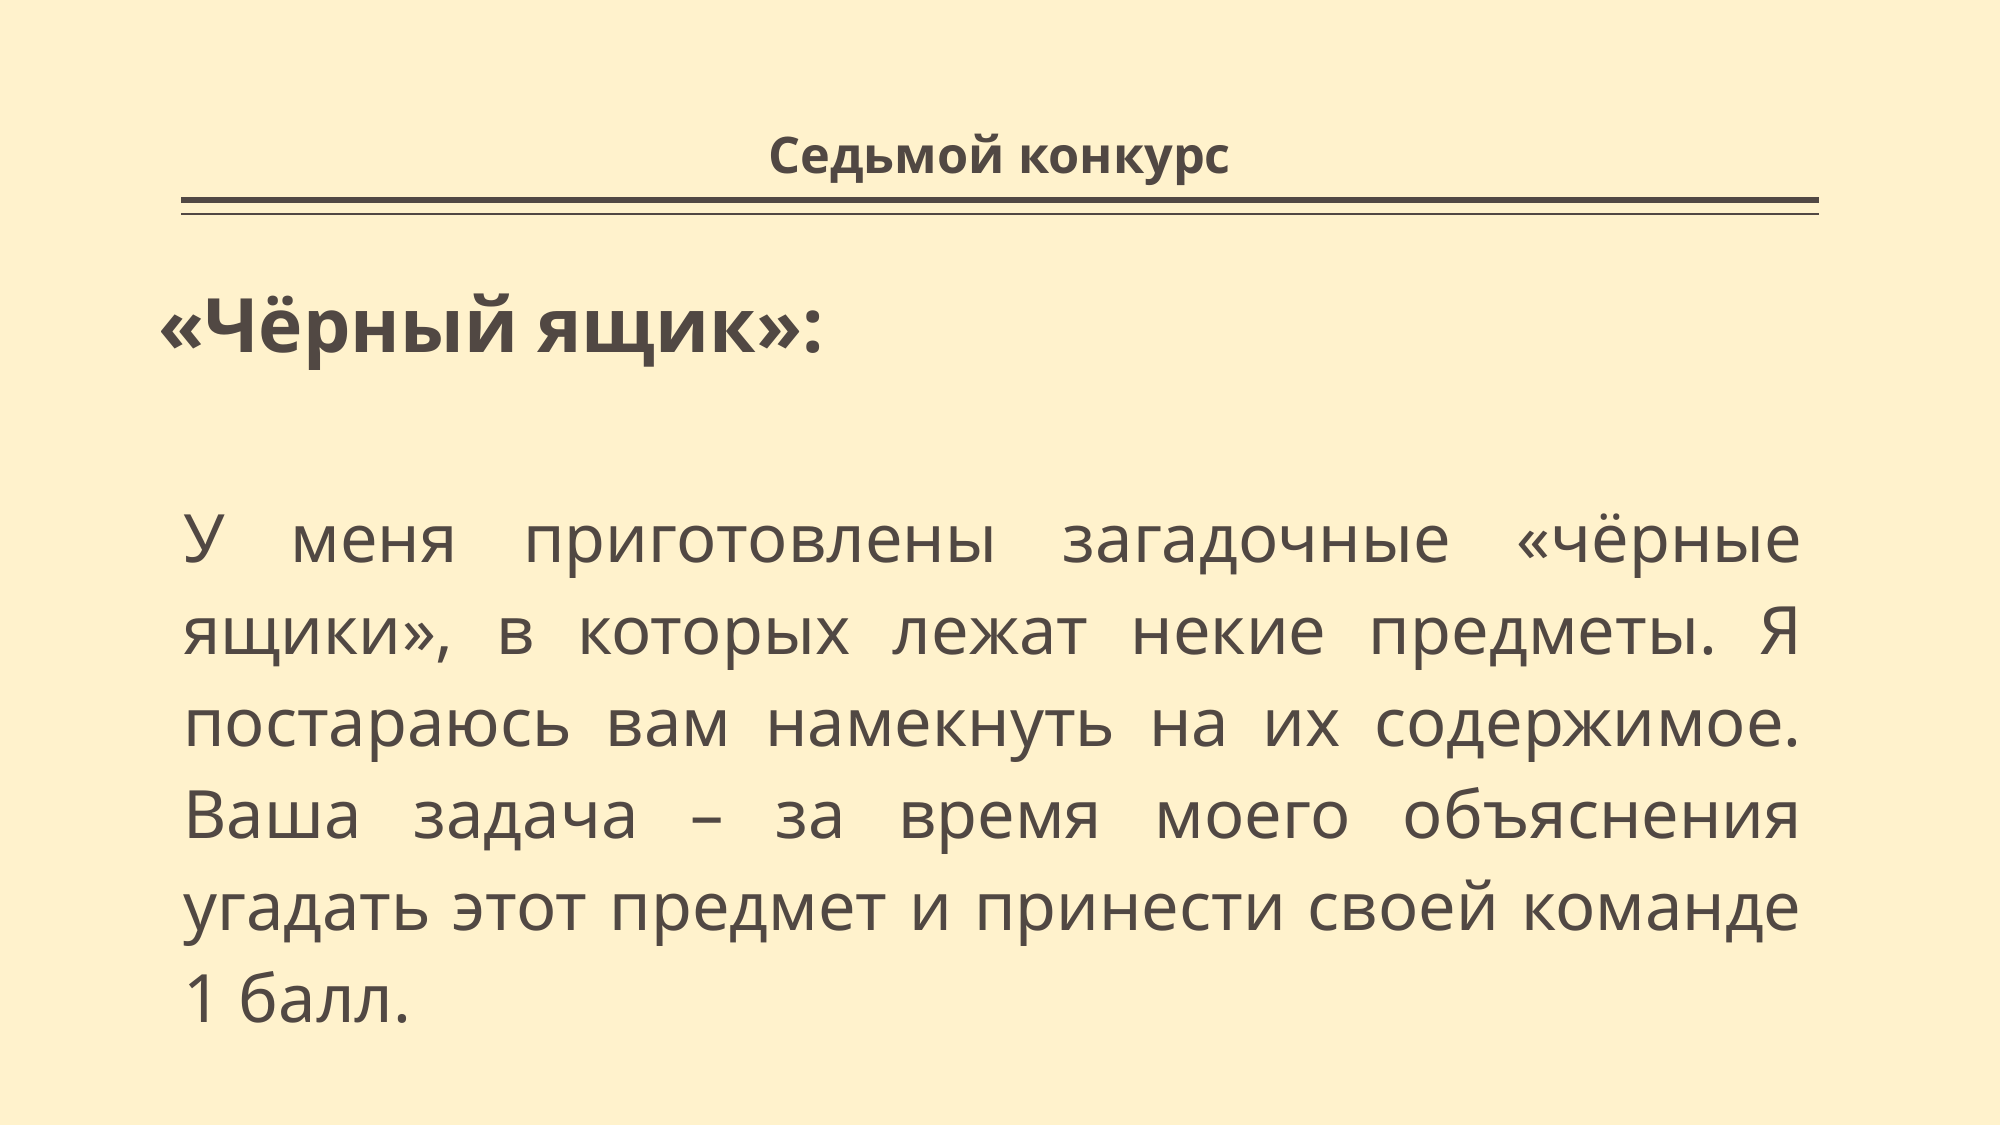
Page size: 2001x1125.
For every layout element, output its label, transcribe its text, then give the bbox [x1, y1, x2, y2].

text_box У меня приготовлены загадочные «чёрные ящики», в которых лежат некие предметы. Я постараюсь вам намекнуть на их содержимое. Ваша задача – за время моего объяснения угадать этот предмет и принести своей команде 1 балл. [168, 476, 1819, 1043]
title Седьмой конкурс [181, 12, 1819, 193]
text_box «Чёрный ящик»: [143, 269, 840, 375]
